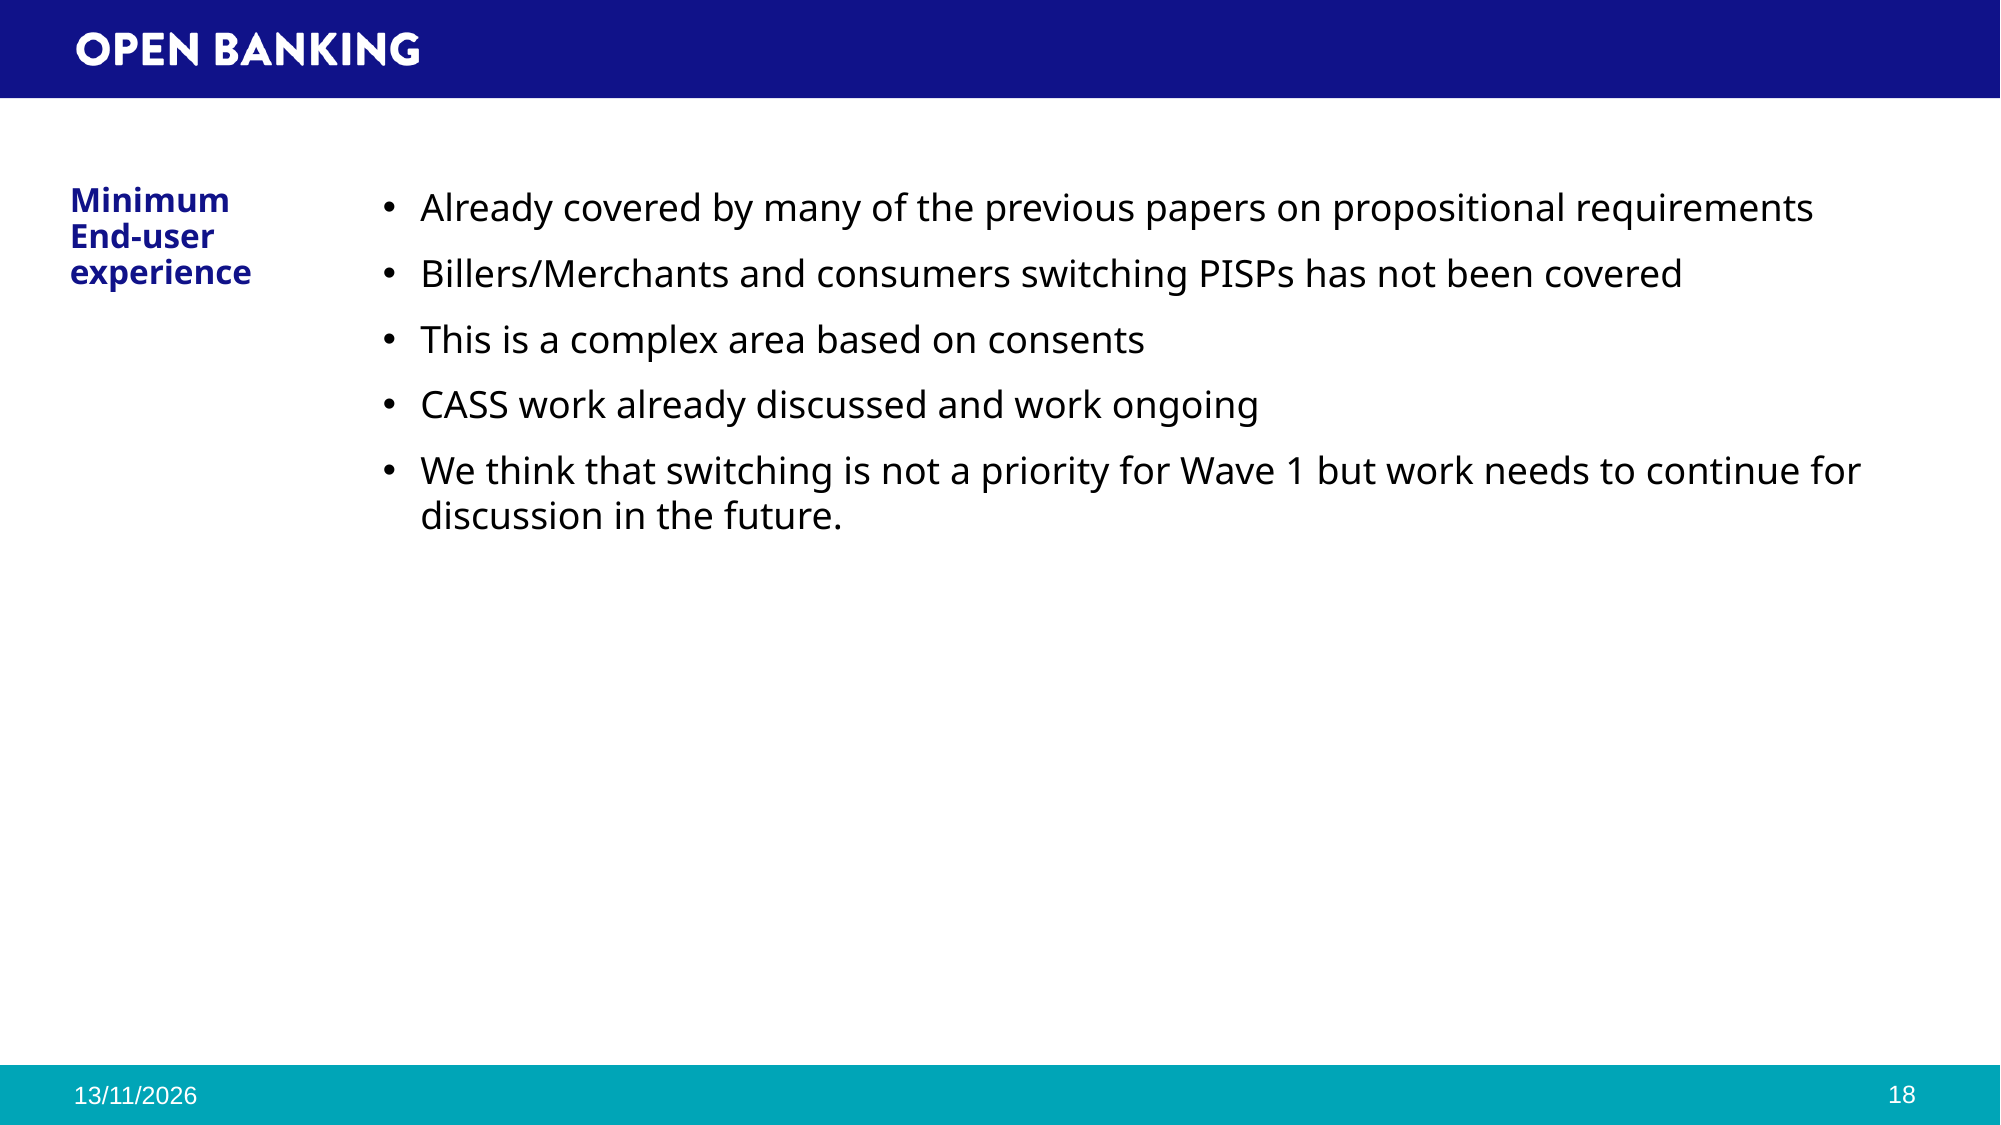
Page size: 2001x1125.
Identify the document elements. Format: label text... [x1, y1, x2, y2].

title Minimum End-user experience [54, 176, 291, 453]
footer [662, 1064, 1338, 1124]
list Already covered by many of the previous papers on propositional requirements Billers/Merchants and consumers switching PISPs has not been covered This is a complex area based on consents CASS work already discussed and work ongoing We think that switching is not a priority for Wave 1 but work needs to continue for discussion in the future. [367, 176, 1925, 1017]
picture [43, 0, 452, 99]
slide_number 18 [1412, 1064, 1932, 1124]
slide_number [59, 1065, 509, 1125]
